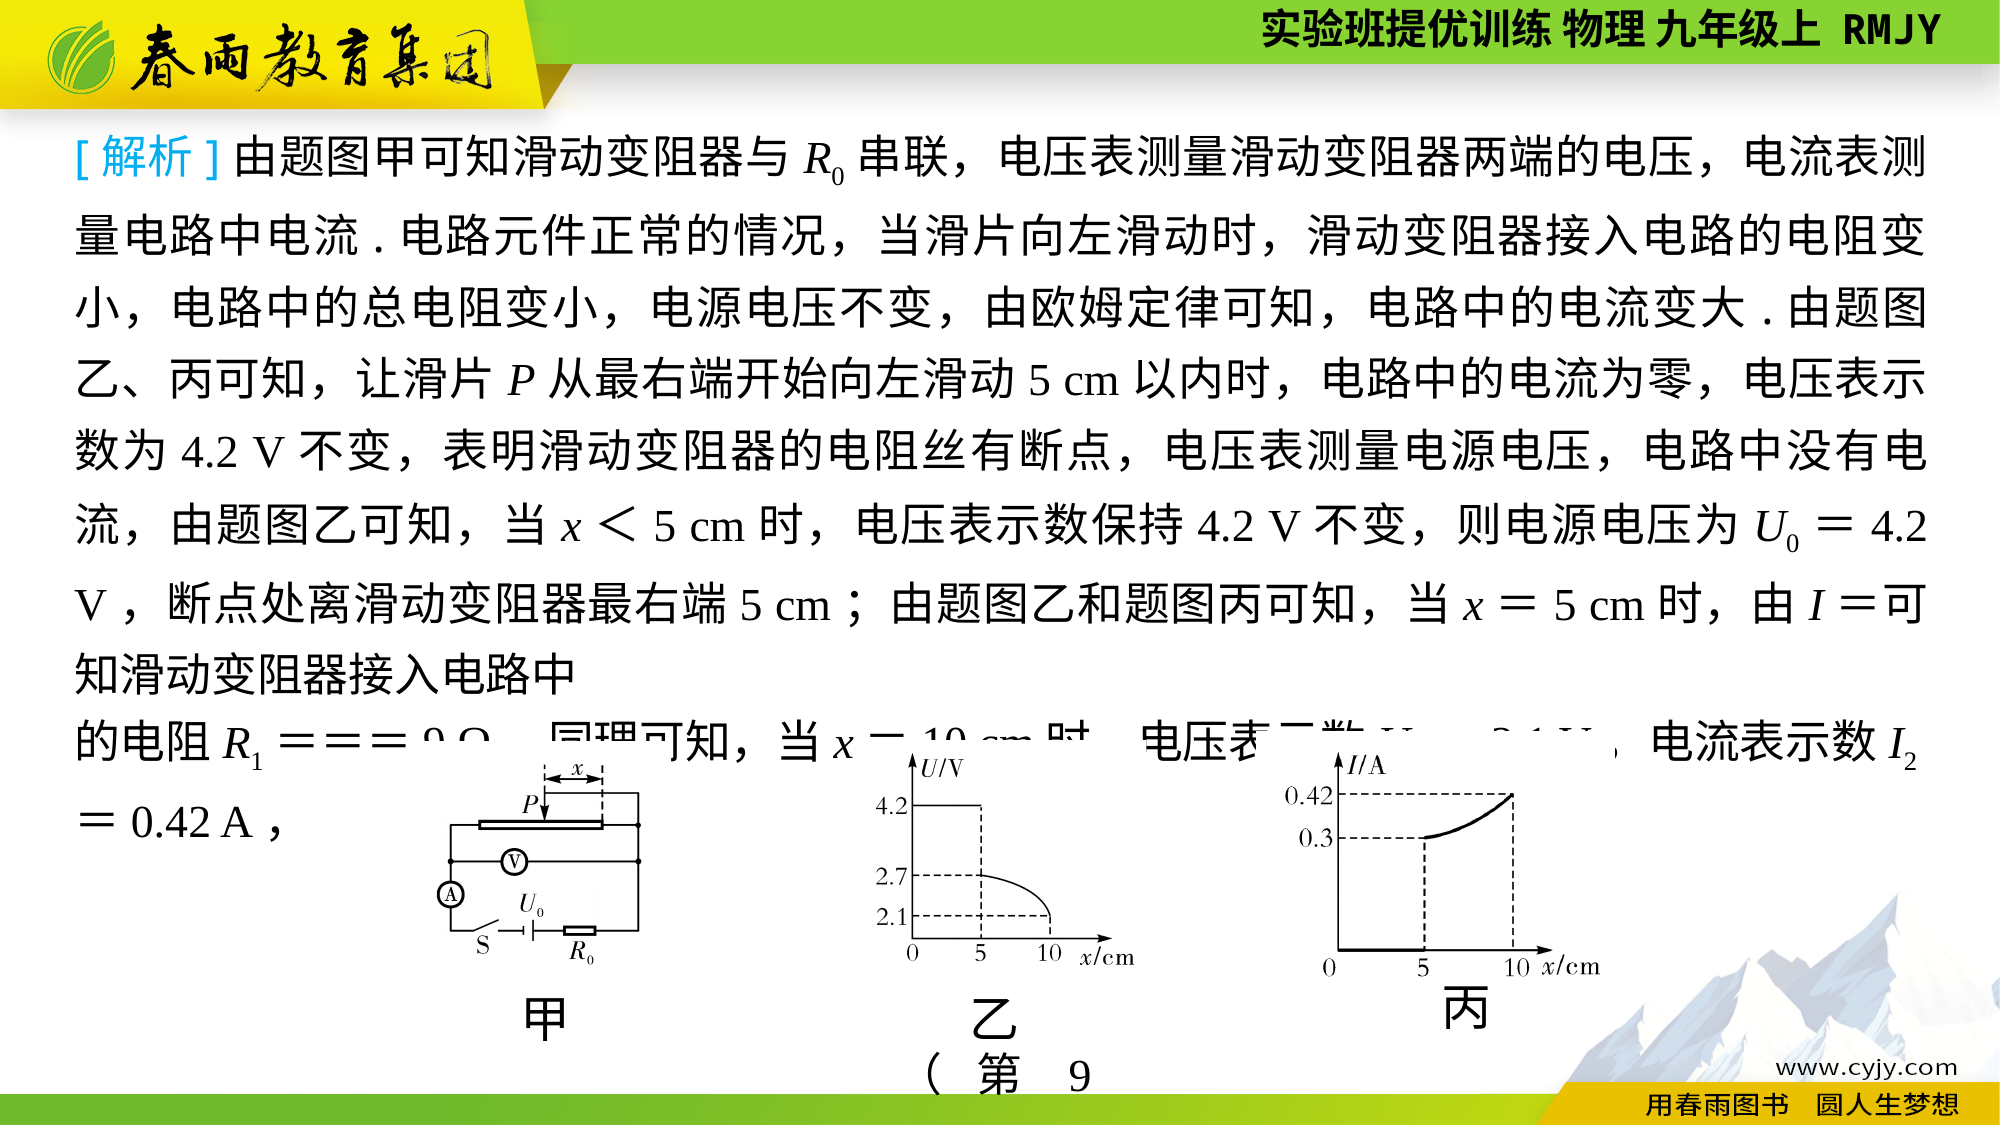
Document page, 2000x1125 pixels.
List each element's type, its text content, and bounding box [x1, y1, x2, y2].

picture [0, 0, 2000, 1125]
text_box 甲 [505, 980, 587, 1056]
text_box 乙 [954, 979, 1036, 1011]
text_box 丙 [1426, 996, 1508, 1044]
text_box （第9题） [881, 1011, 1118, 1109]
